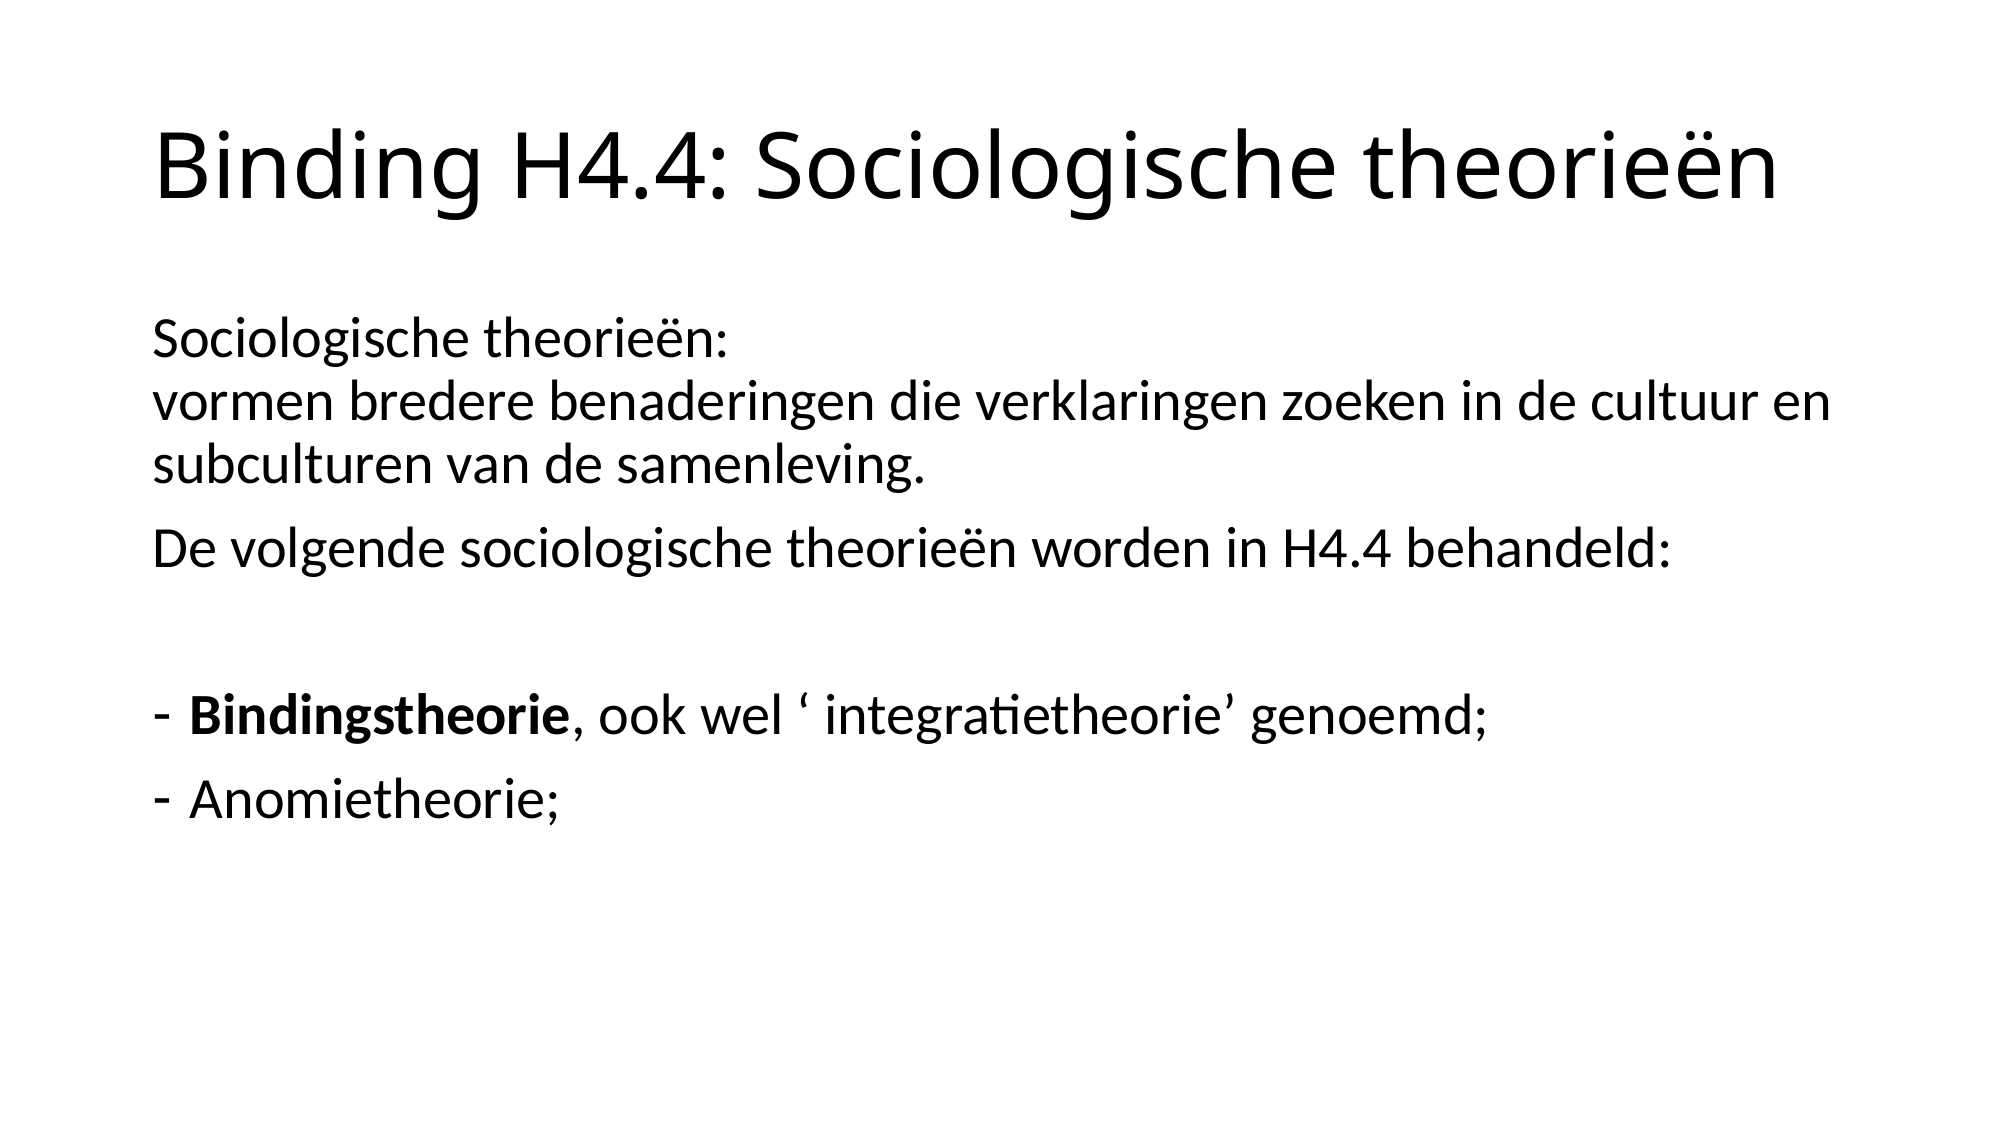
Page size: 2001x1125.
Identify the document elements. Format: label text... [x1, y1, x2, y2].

title Binding H4.4: Sociologische theorieën [137, 59, 1863, 278]
list Sociologische theorieën: vormen bredere benaderingen die verklaringen zoeken in de cultuur en subculturen van de samenleving. De volgende sociologische theorieën worden in H4.4 behandeld: Bindingstheorie, ook wel ‘ integratietheorie’ genoemd; Anomietheorie; [137, 299, 1863, 1014]
